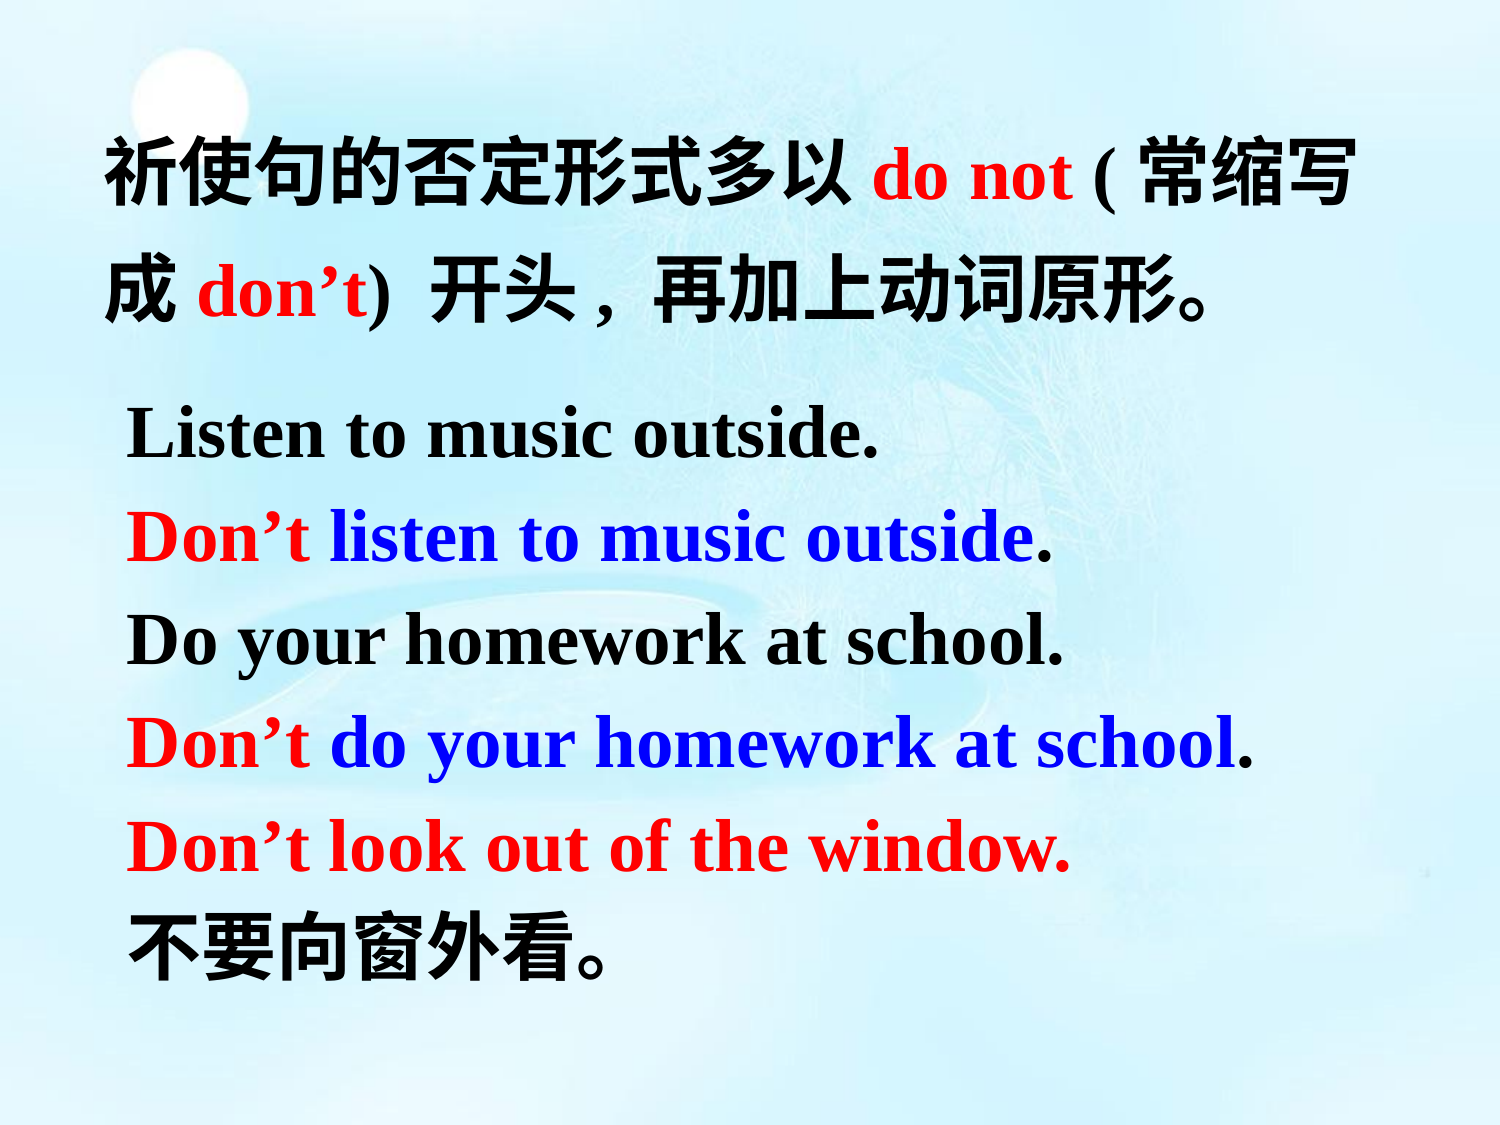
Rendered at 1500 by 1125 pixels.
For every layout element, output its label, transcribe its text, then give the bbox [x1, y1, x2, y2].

text_box Listen to music outside. Don’t listen to music outside. Do your homework at school. Don’t do your homework at school. Don’t look out of the window. 不要向窗外看。 [112, 361, 1329, 998]
text_box 祈使句的否定形式多以do not (常缩写成don’t) 开头, 再加上动词原形。 [88, 90, 1447, 339]
picture [0, 0, 1500, 1125]
